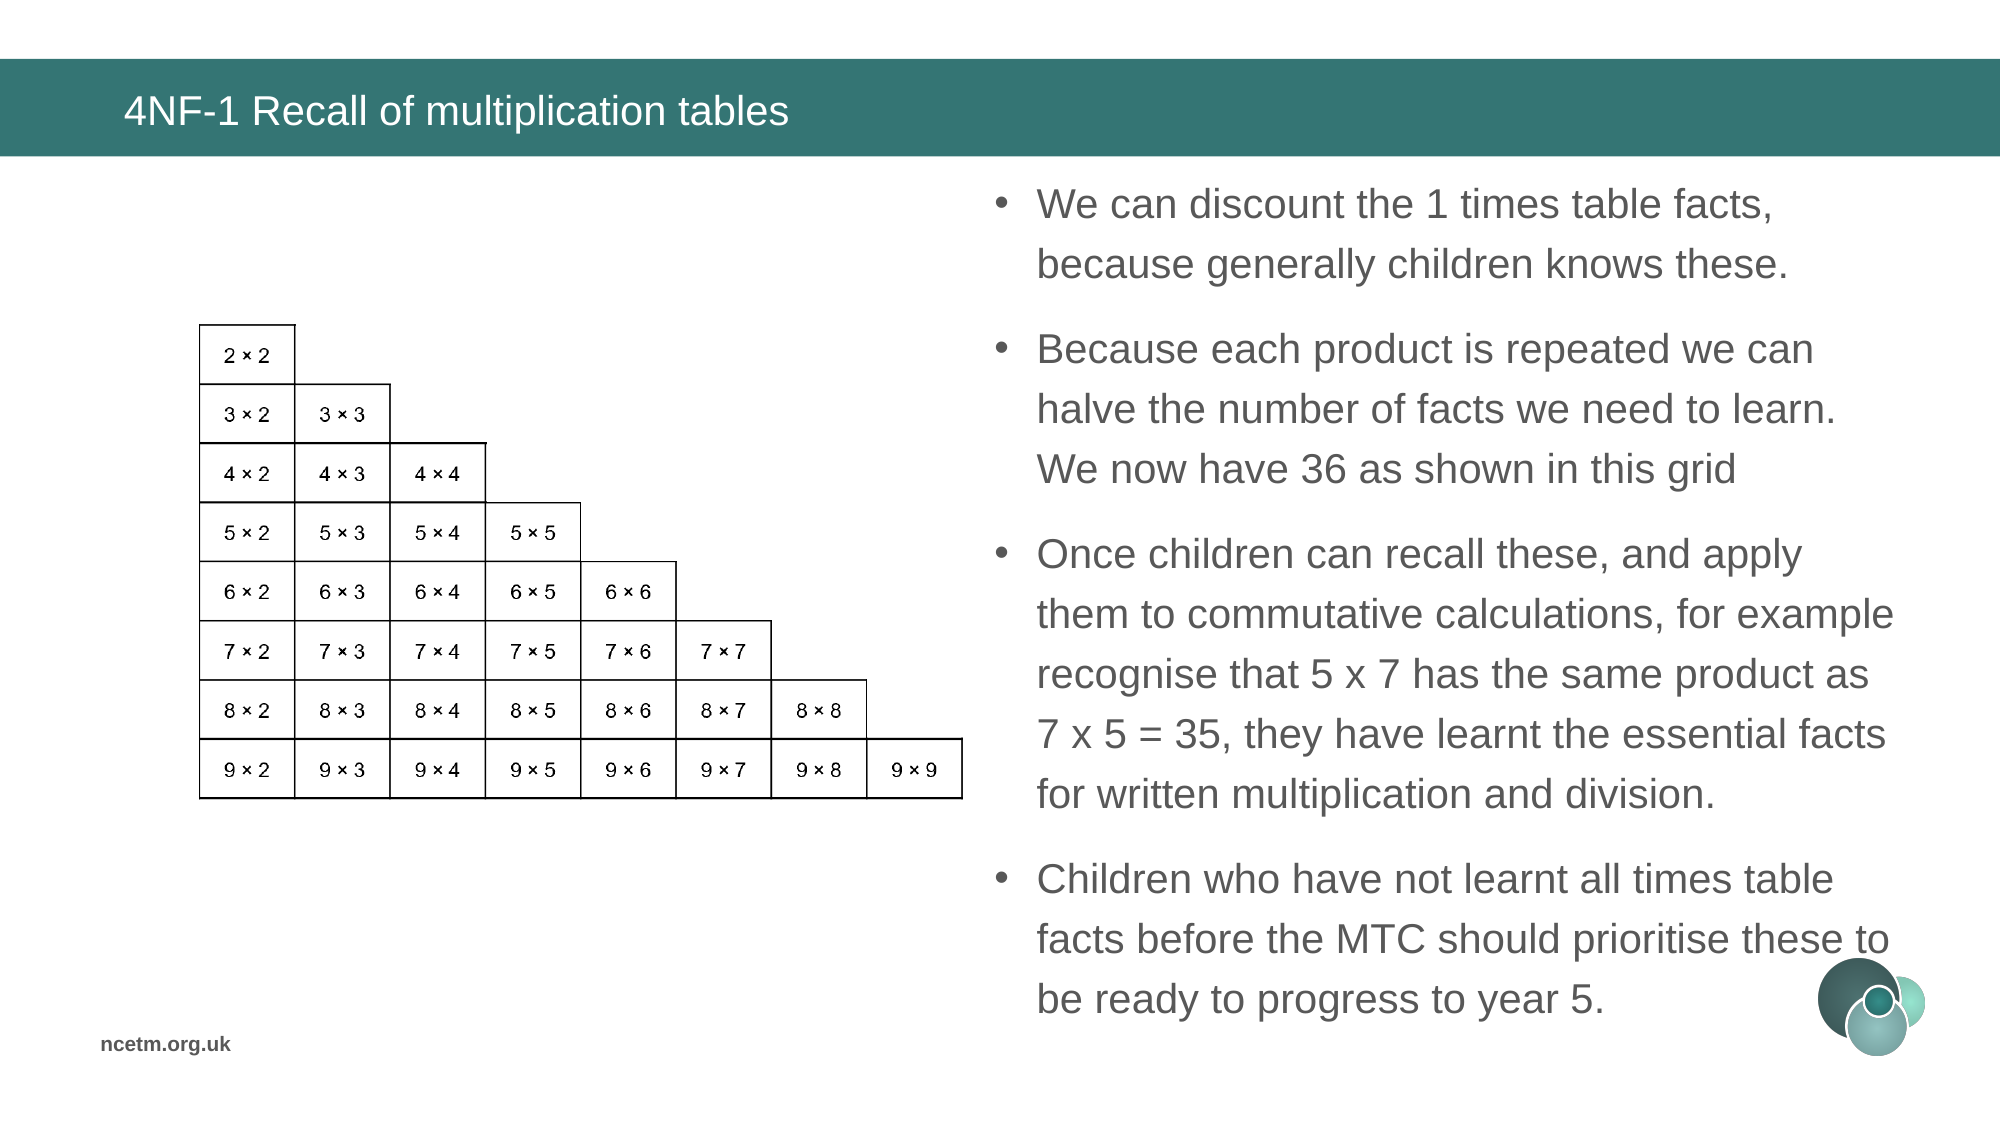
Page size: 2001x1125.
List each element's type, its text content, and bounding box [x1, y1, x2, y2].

picture [1818, 958, 1925, 1056]
picture [191, 318, 967, 802]
text_box We can discount the 1 times table facts, because generally children knows these. Because each product is repeated we can halve the number of facts we need to learn. We now have 36 as shown in this grid Once children can recall these, and apply them to commutative calculations, for example recognise that 5 x 7 has the same product as 7 x 5 = 35, they have learnt the essential facts for written multiplication and division. Children who have not learnt all times table facts before the MTC should prioritise these to be ready to progress to year 5. [979, 159, 1913, 833]
title 4NF-1 Recall of multiplication tables [97, 76, 1945, 147]
